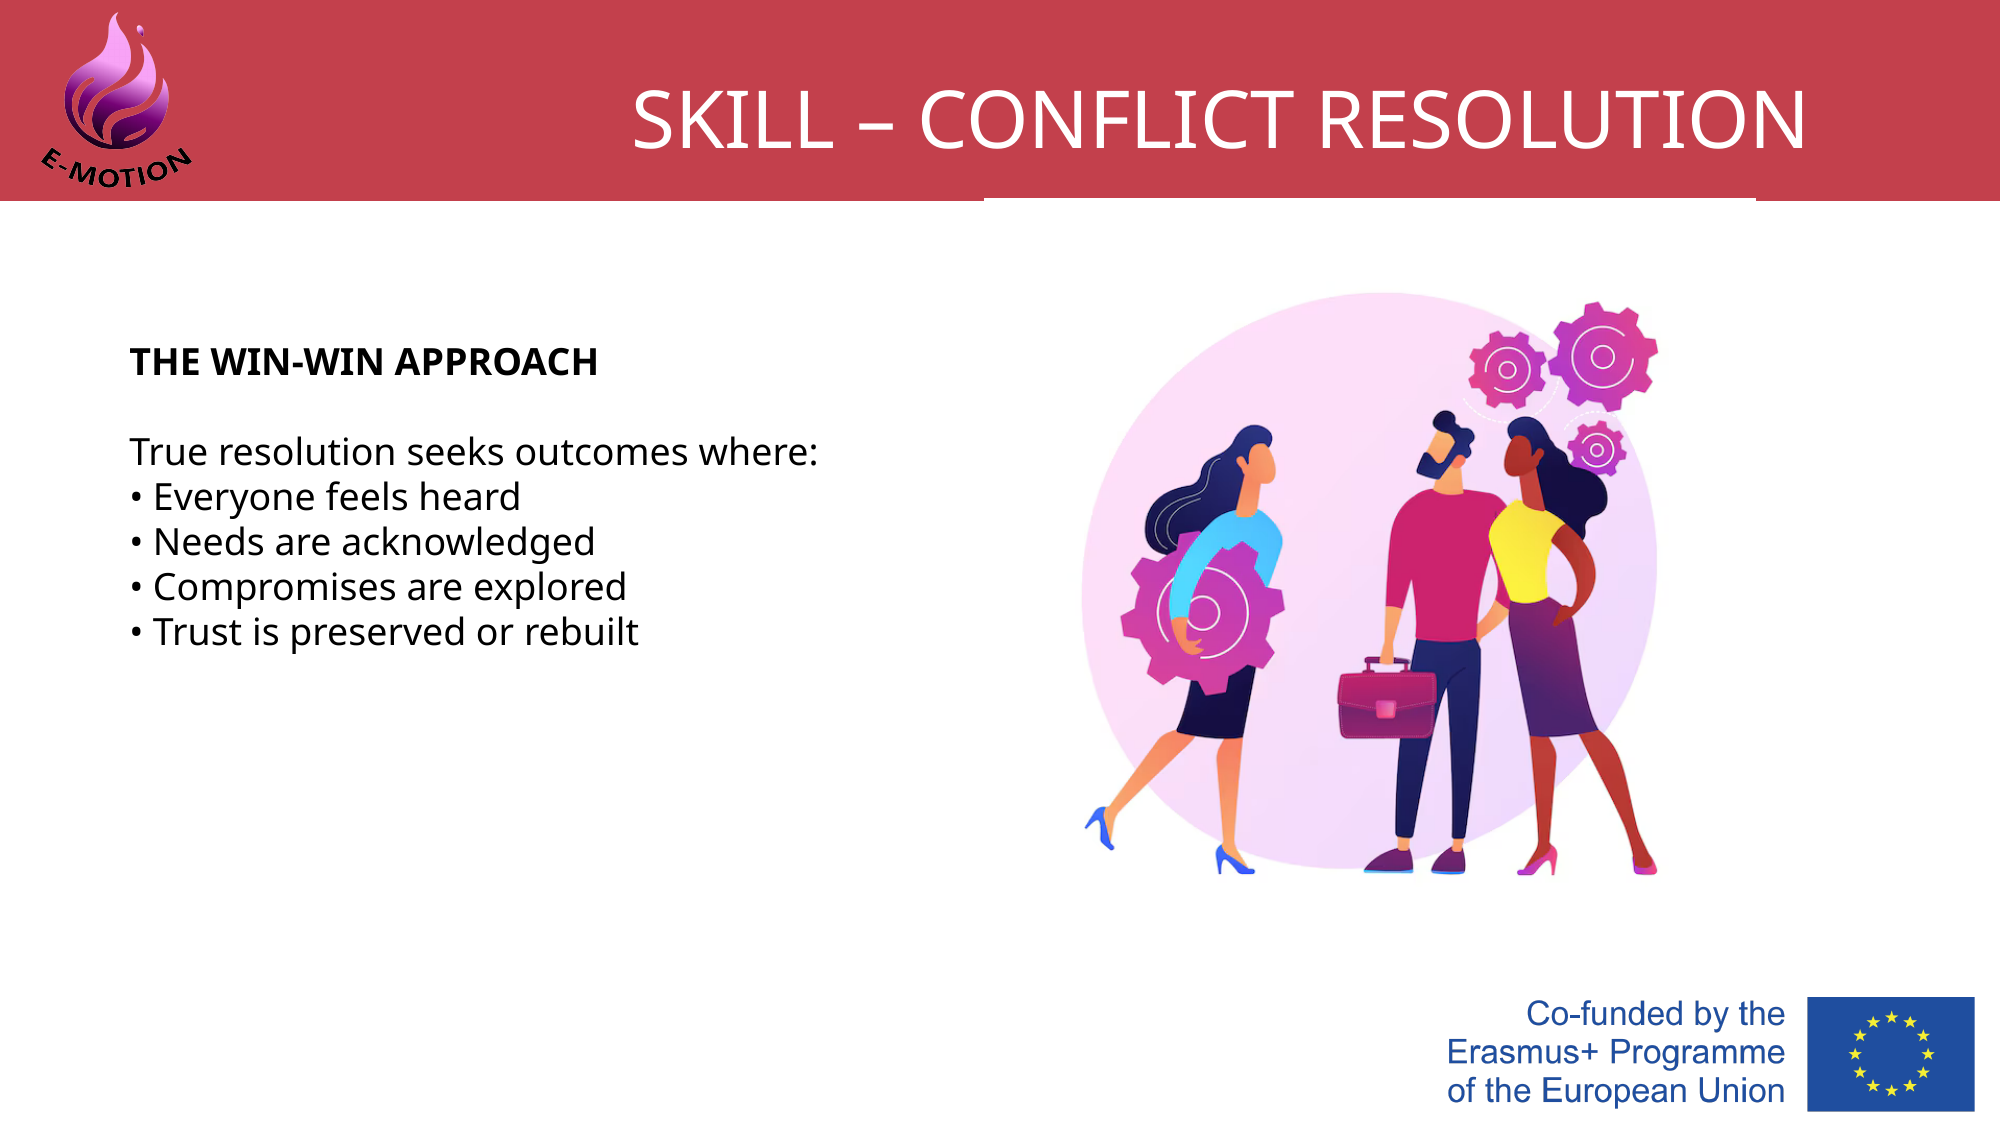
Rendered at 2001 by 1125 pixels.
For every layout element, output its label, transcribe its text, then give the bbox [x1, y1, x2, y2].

picture [984, 198, 1756, 970]
picture [0, 0, 253, 247]
text_box THE WIN-WIN APPROACH True resolution seeks outcomes where: • Everyone feels heard • Needs are acknowledged • Compromises are explored • Trust is preserved or rebuilt [114, 330, 984, 661]
text_box SKILL – CONFLICT RESOLUTION [566, 61, 1826, 337]
